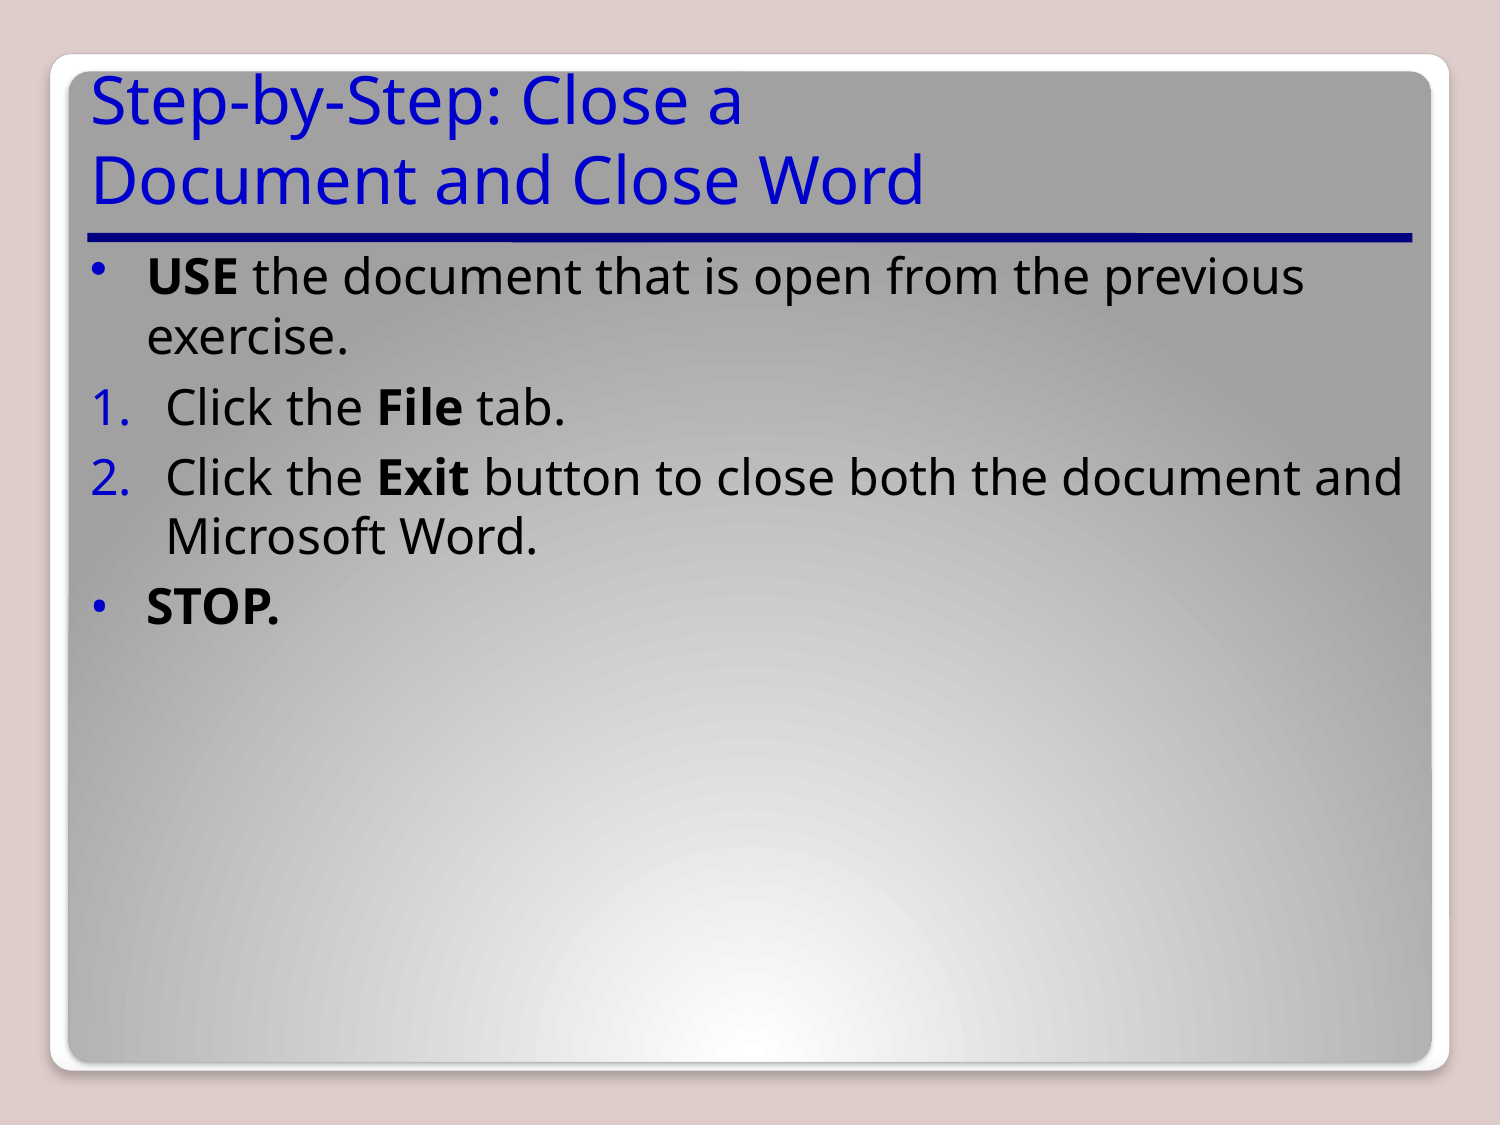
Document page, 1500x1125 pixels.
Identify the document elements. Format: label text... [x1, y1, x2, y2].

list USE the document that is open from the previous exercise. Click the File tab. Click the Exit button to close both the document and Microsoft Word. STOP. [74, 237, 1426, 1063]
title Step-by-Step: Close a Document and Close Word [74, 74, 1426, 226]
